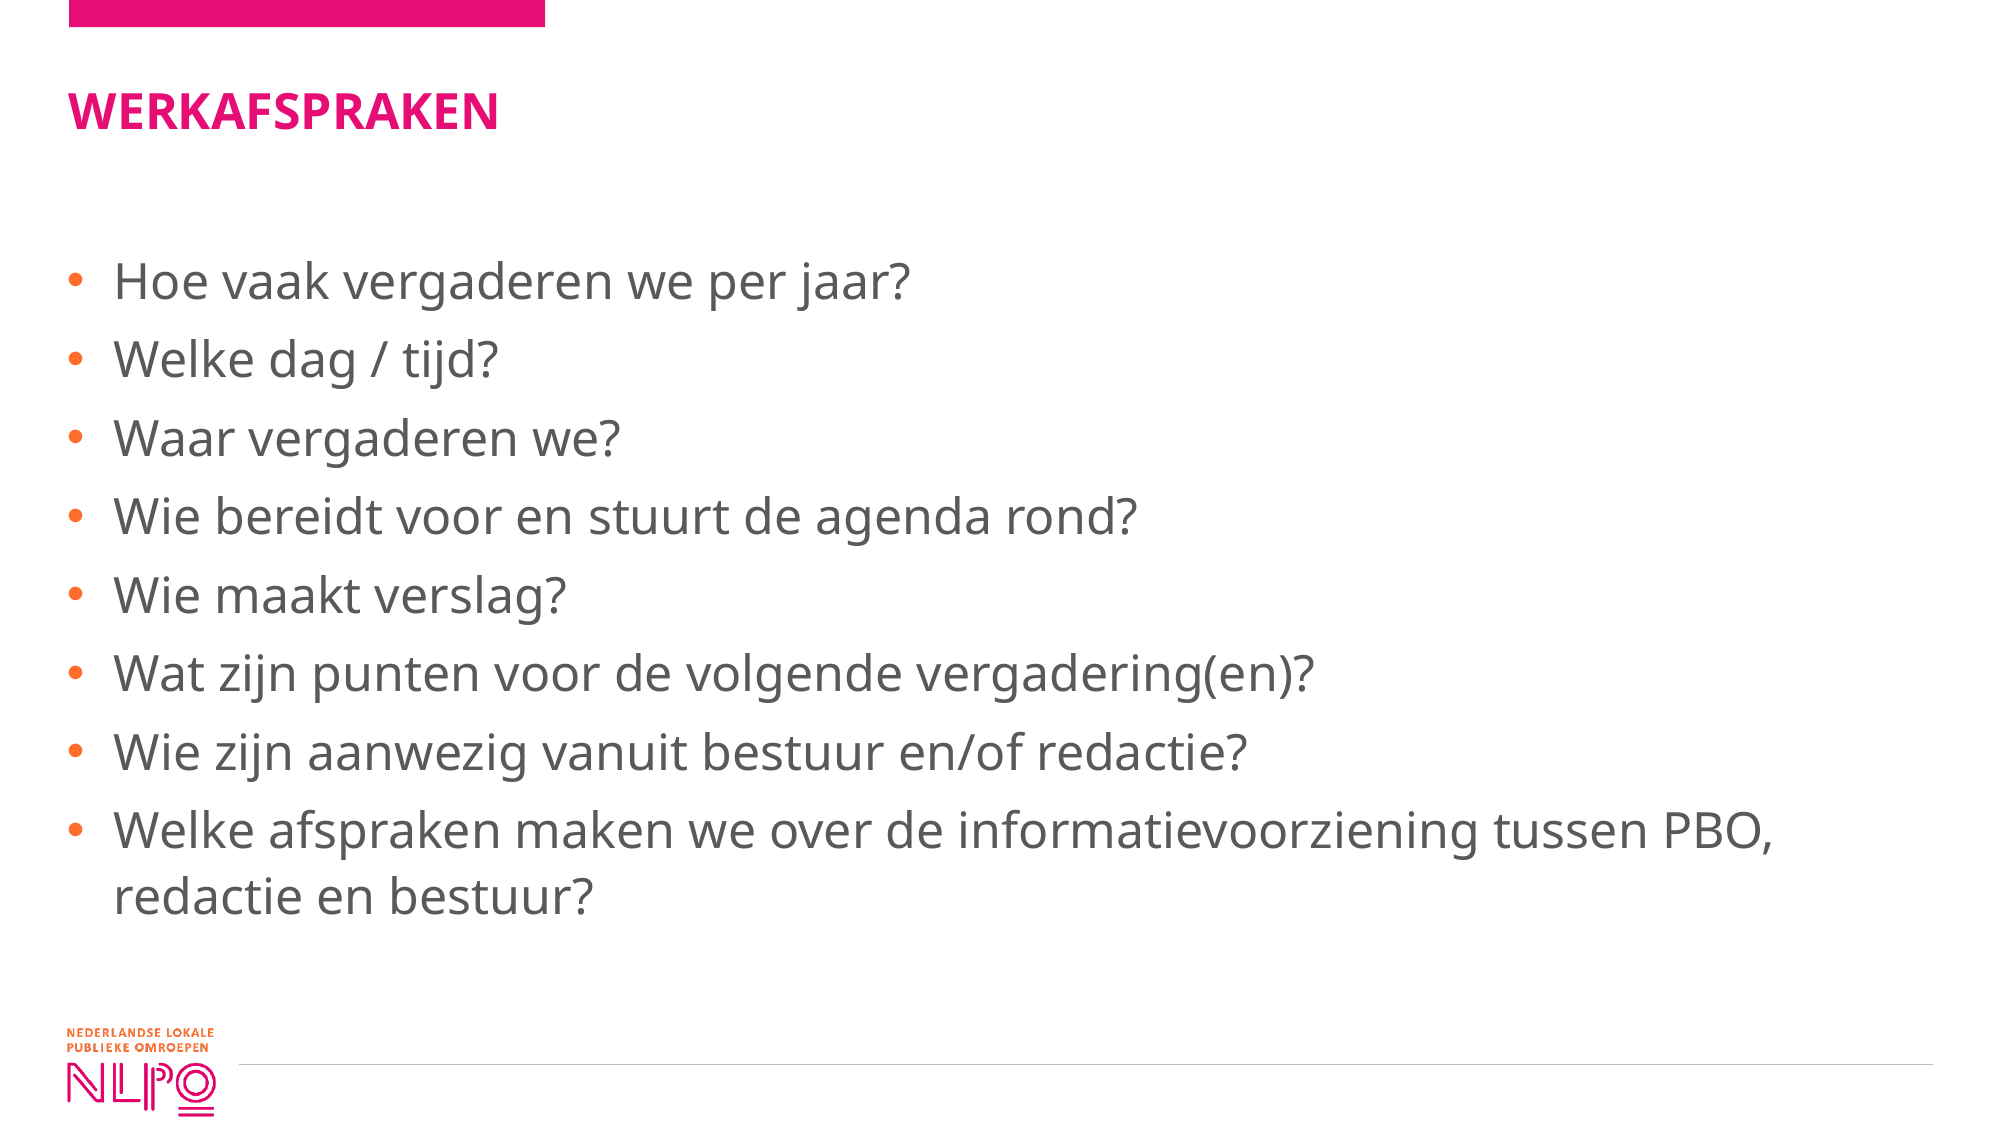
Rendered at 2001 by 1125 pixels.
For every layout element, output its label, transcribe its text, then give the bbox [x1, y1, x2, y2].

title WERKAFSPRAKEN [68, 59, 1934, 141]
list Hoe vaak vergaderen we per jaar? Welke dag / tijd? Waar vergaderen we? Wie bereidt voor en stuurt de agenda rond? Wie maakt verslag? Wat zijn punten voor de volgende vergadering(en)? Wie zijn aanwezig vanuit bestuur en/of redactie? Welke afspraken maken we over de informatievoorziening tussen PBO, redactie en bestuur? [66, 242, 1934, 1018]
picture [67, 1028, 216, 1118]
